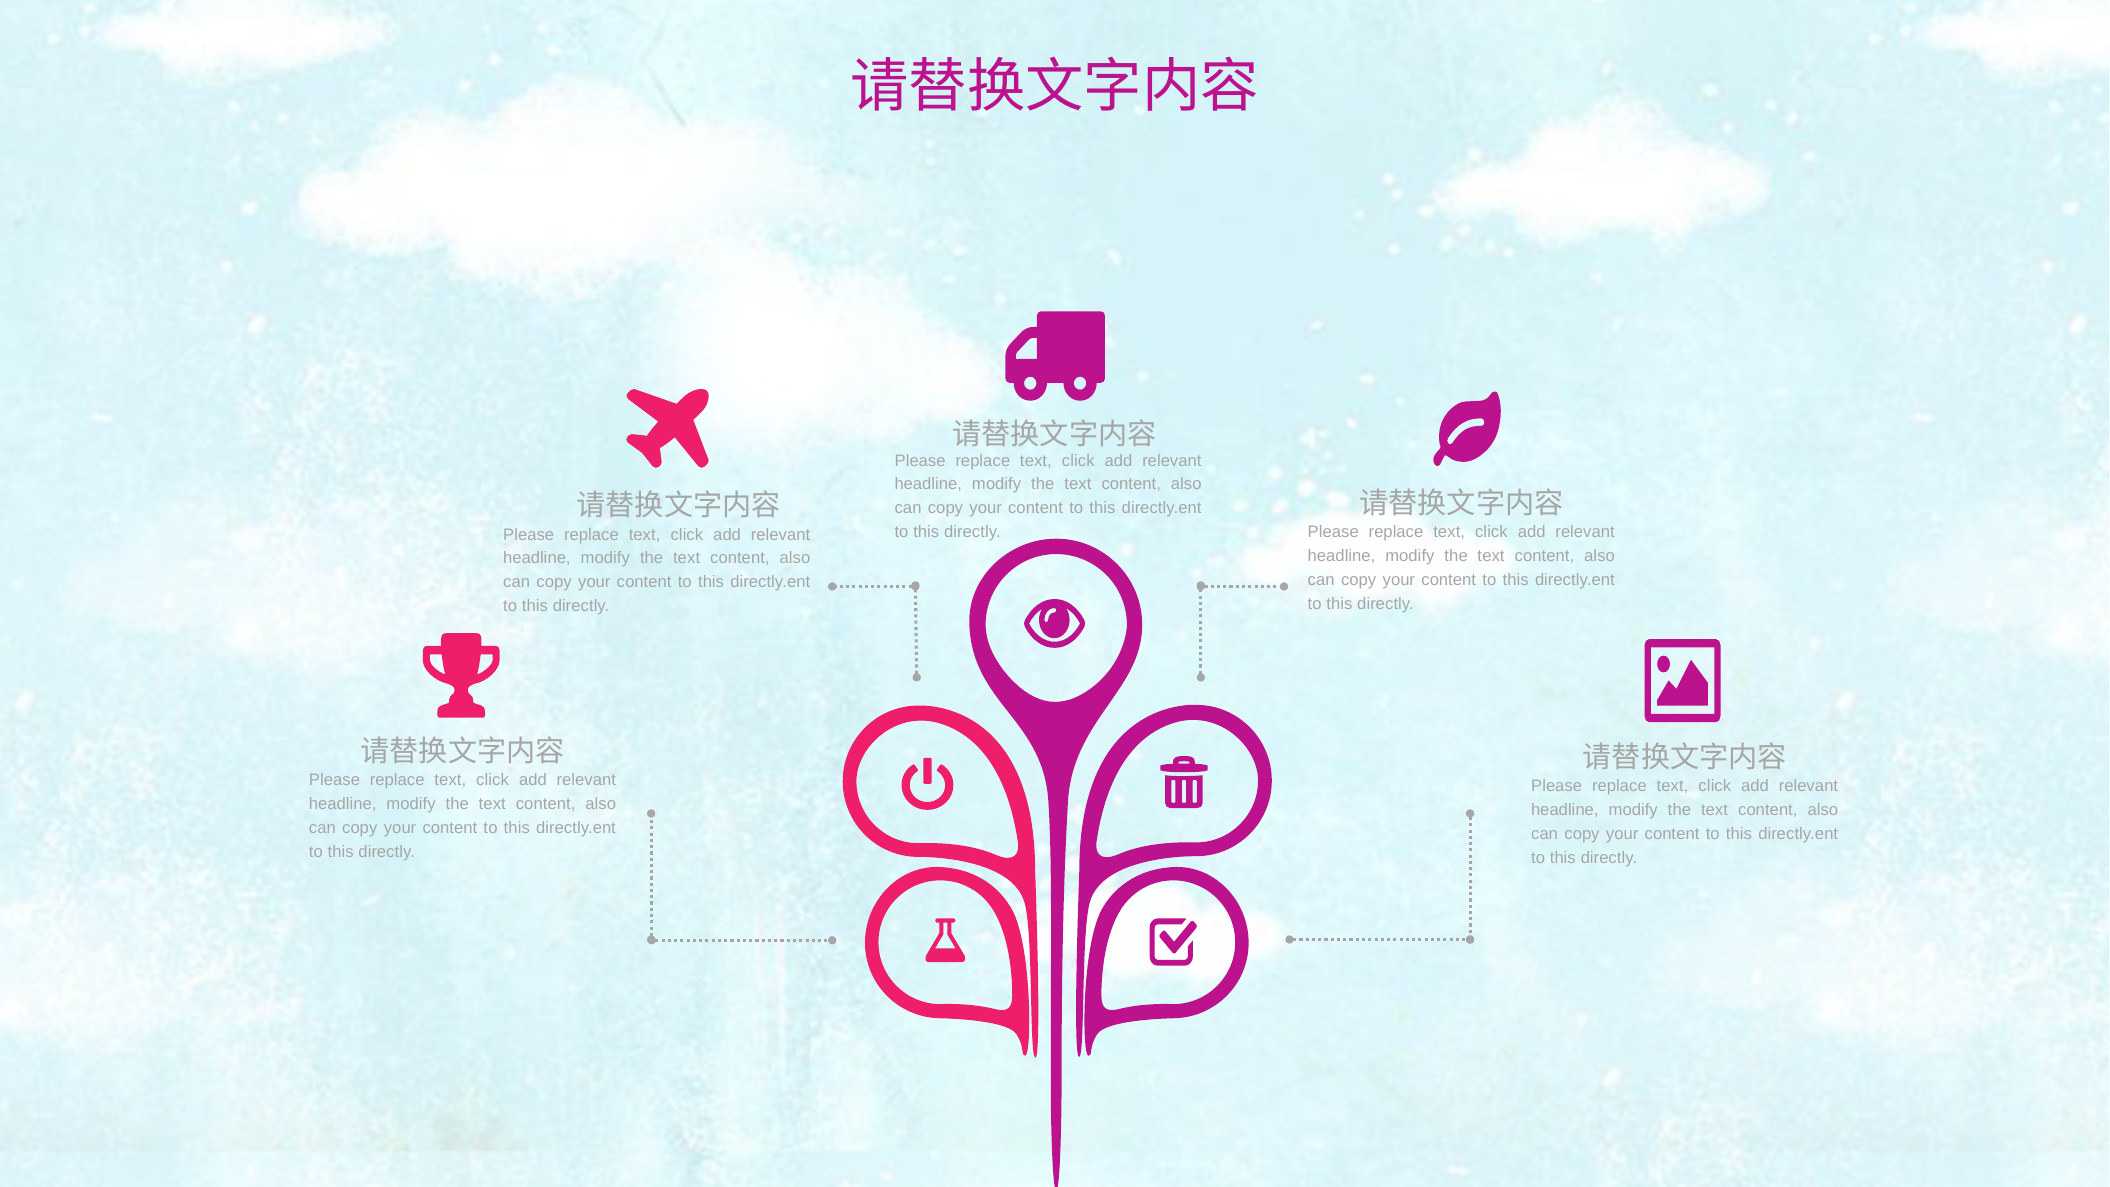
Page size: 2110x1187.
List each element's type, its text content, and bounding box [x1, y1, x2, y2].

text_box 请替换文字内容 [360, 724, 566, 764]
text_box Please replace text, click add relevant headline, modify the text content, also can copy your content to this directly.ent to this directly. [894, 445, 1203, 542]
text_box Please replace text, click add relevant headline, modify the text content, also can copy your content to this directly.ent to this directly. [308, 764, 617, 861]
text_box 请替换文字内容 [1359, 477, 1564, 517]
text_box [1005, 311, 1105, 401]
text_box 请替换文字内容 [576, 479, 782, 519]
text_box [967, 538, 1143, 1187]
text_box 请替换文字内容 [952, 408, 1158, 445]
text_box [1644, 639, 1721, 723]
text_box Please replace text, click add relevant headline, modify the text content, also can copy your content to this directly.ent to this directly. [1531, 771, 1839, 867]
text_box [842, 697, 1043, 1060]
text_box Please replace text, click add relevant headline, modify the text content, also can copy your content to this directly.ent to this directly. [1307, 517, 1616, 614]
text_box 请替换文字内容 [795, 26, 1314, 125]
text_box [626, 388, 709, 468]
text_box 请替换文字内容 [1582, 731, 1788, 771]
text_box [864, 864, 1032, 1056]
text_box [1433, 391, 1501, 467]
picture [0, 0, 2110, 1187]
text_box [422, 633, 500, 718]
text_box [1072, 696, 1272, 1059]
text_box Please replace text, click add relevant headline, modify the text content, also can copy your content to this directly.ent to this directly. [503, 519, 811, 616]
